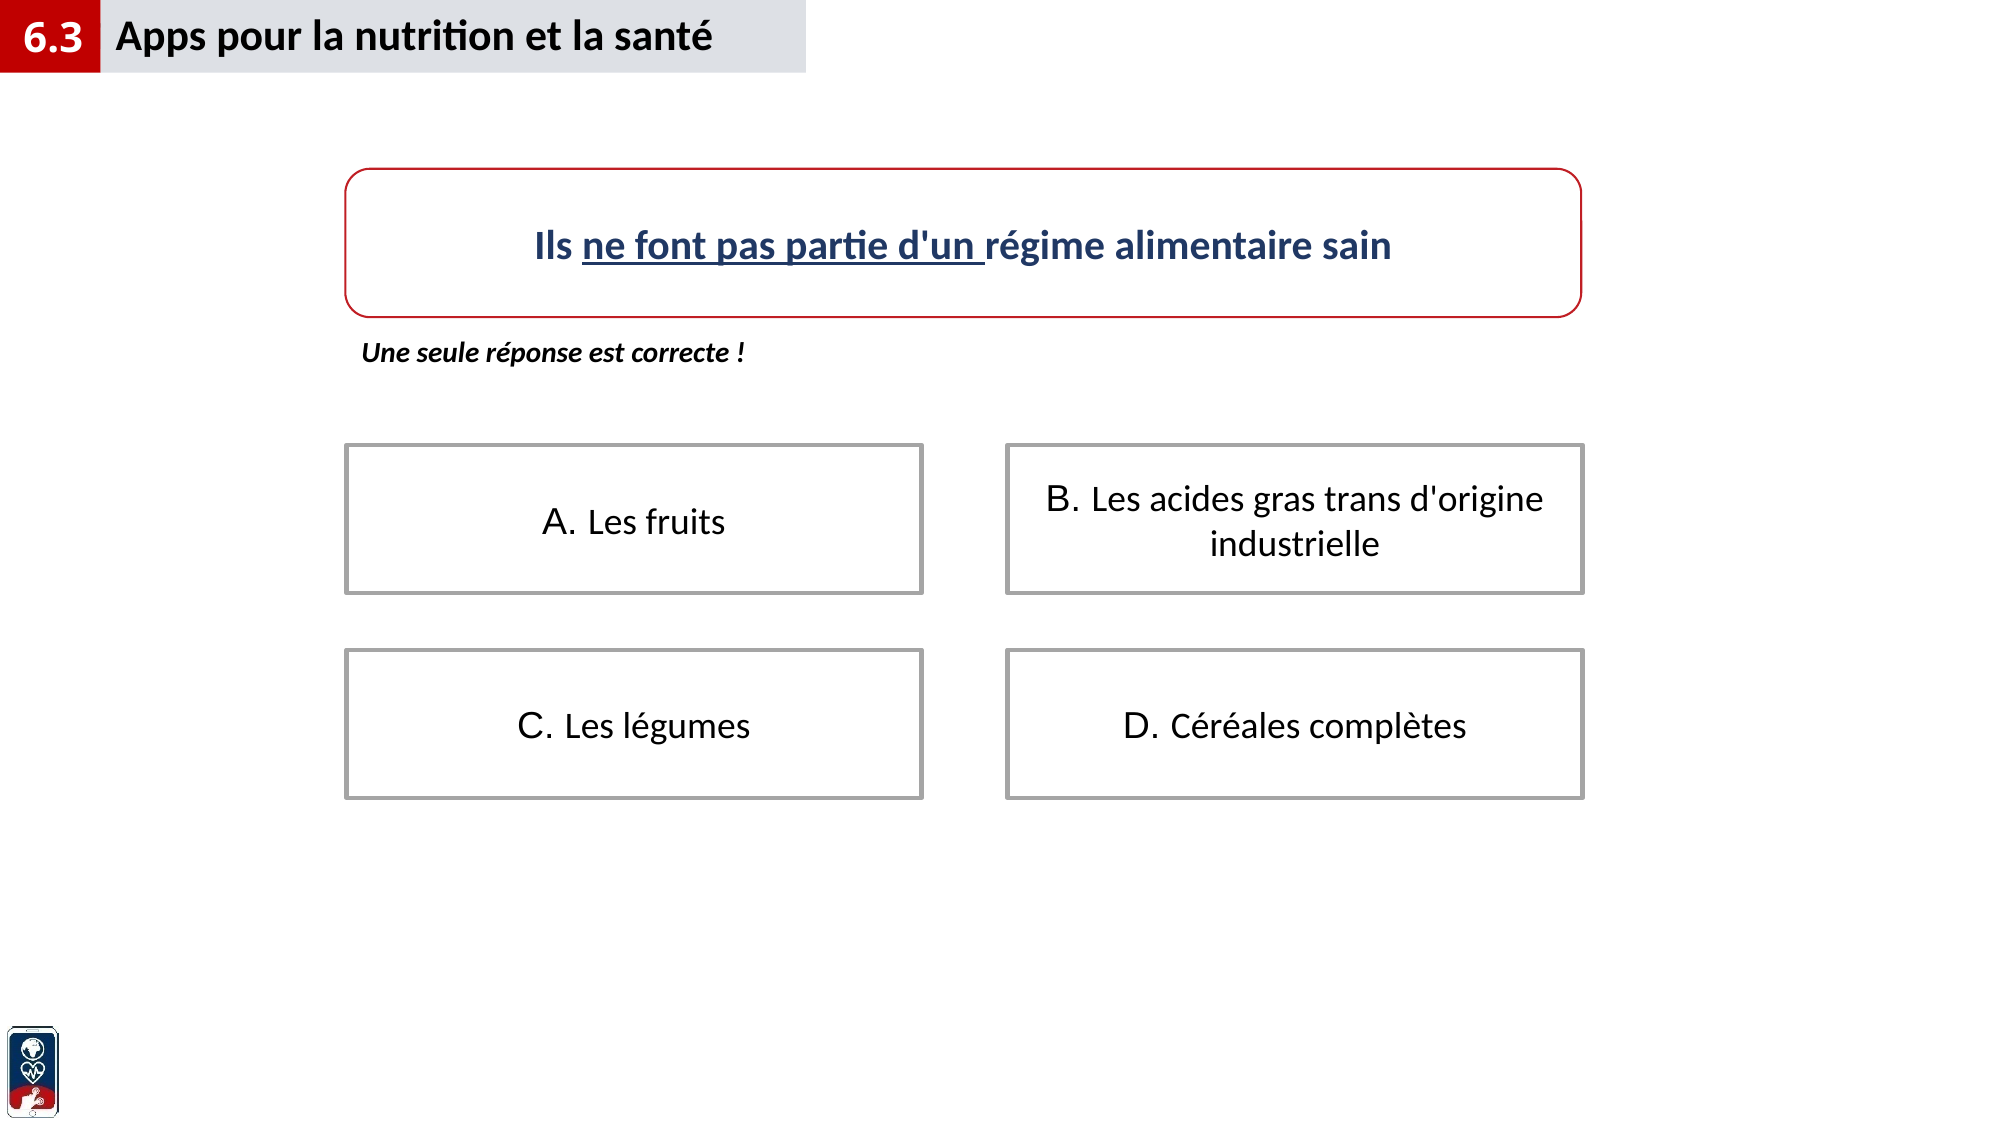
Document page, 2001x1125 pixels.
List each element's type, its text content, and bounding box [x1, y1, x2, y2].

text_box B. Les acides gras trans d'origine industrielle [1005, 443, 1585, 595]
text_box [0, 0, 100, 73]
text_box Apps pour la nutrition et la santé [100, 0, 806, 73]
text_box Une seule réponse est correcte ! [346, 325, 970, 376]
picture [7, 1026, 59, 1118]
text_box Ils ne font pas partie d'un régime alimentaire sain [345, 168, 1582, 318]
text_box A. Les fruits [344, 443, 924, 595]
text_box D. Céréales complètes [1005, 648, 1585, 800]
text_box 6.3 [8, 10, 101, 62]
text_box C. Les légumes [344, 648, 924, 800]
